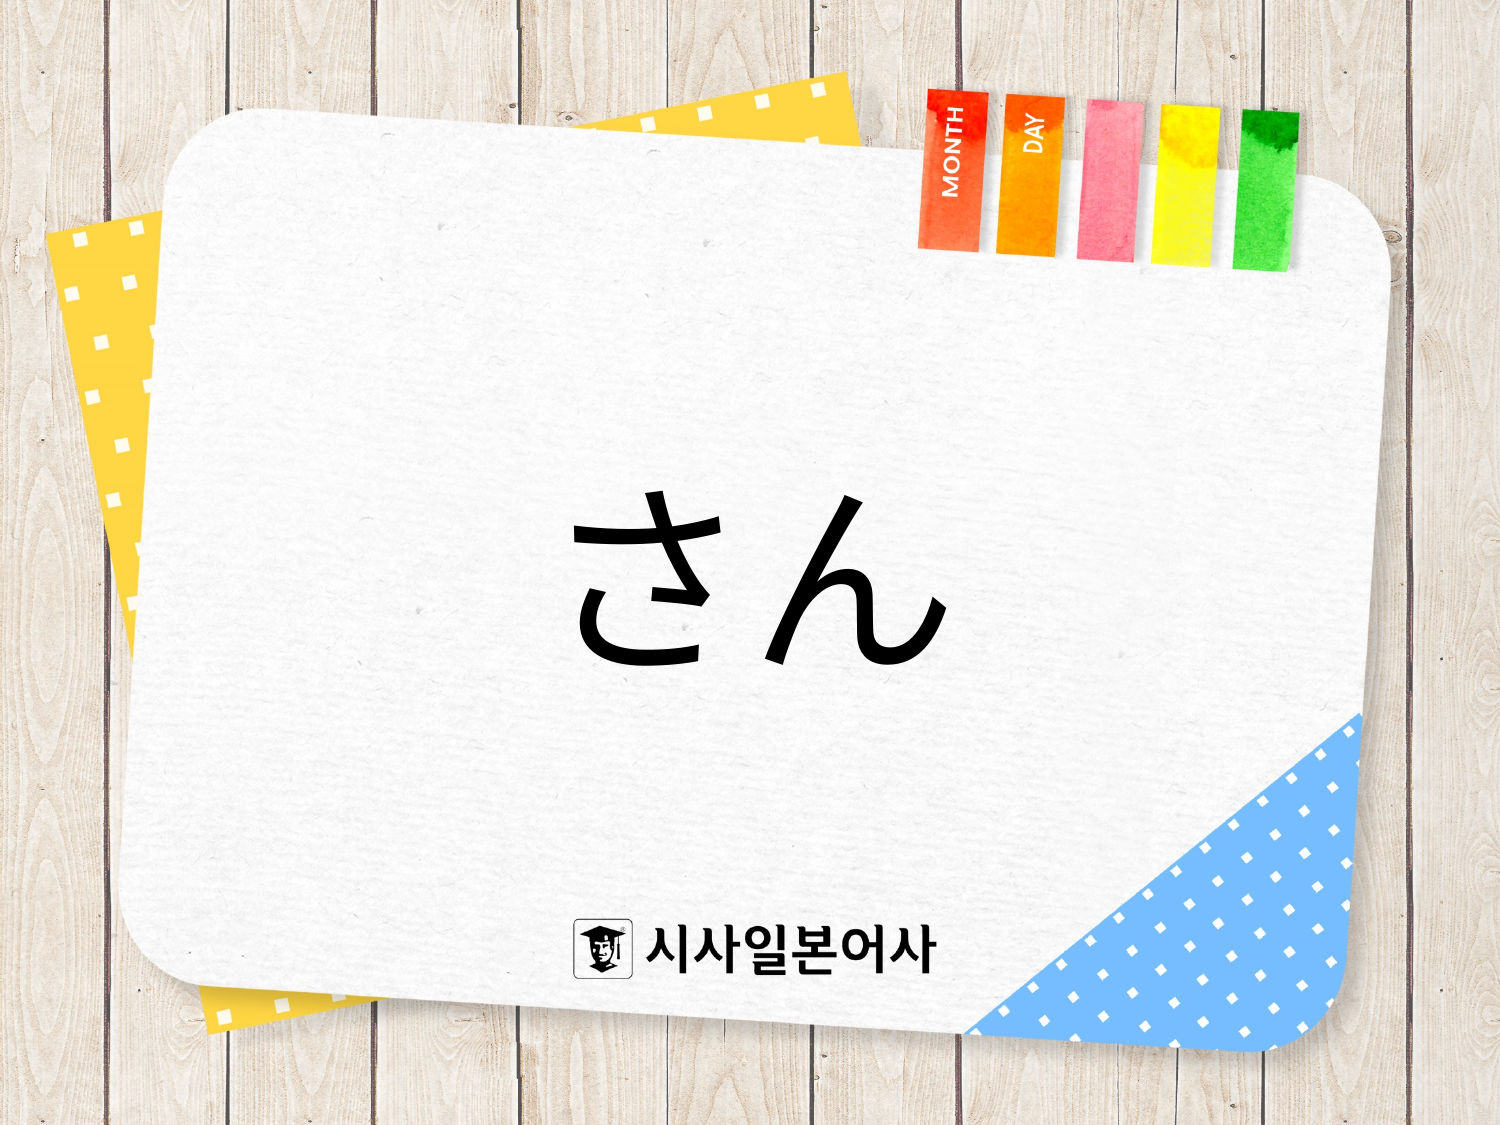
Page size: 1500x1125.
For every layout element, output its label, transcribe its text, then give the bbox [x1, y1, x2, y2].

picture [0, 0, 1500, 1125]
title さん [75, 338, 1425, 811]
